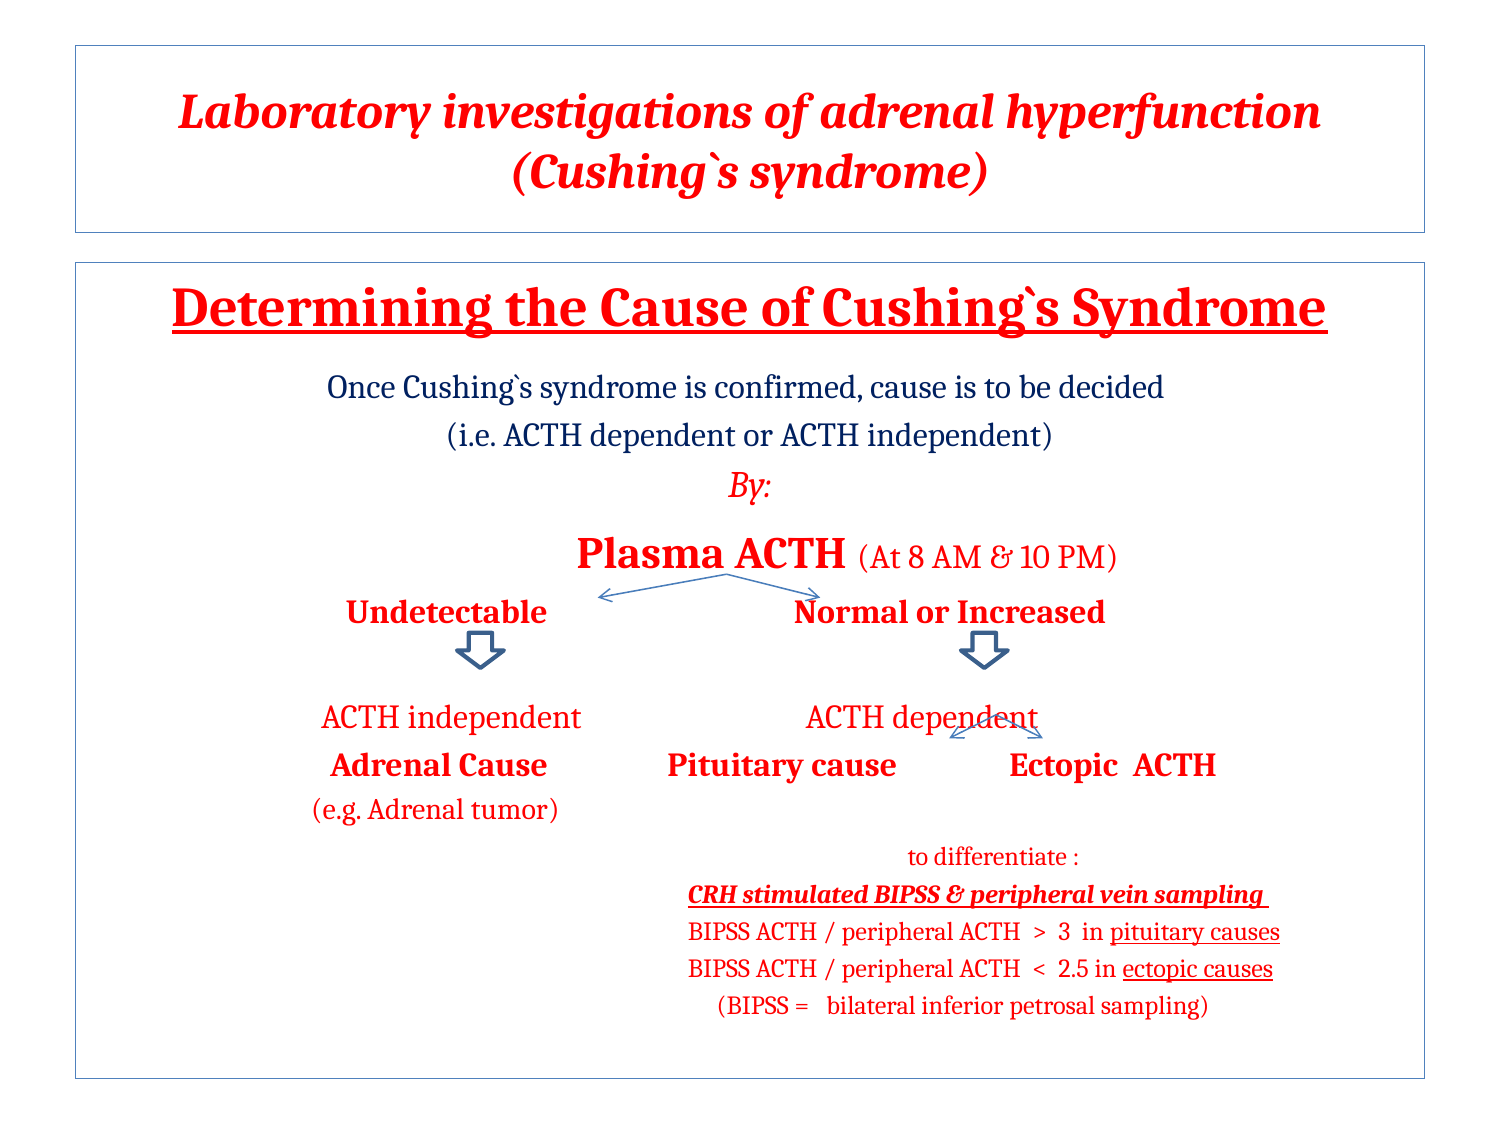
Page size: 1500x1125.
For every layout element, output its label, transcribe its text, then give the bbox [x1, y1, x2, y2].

text_box [958, 630, 1010, 670]
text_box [597, 573, 727, 598]
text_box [997, 714, 1044, 739]
title Laboratory investigations of adrenal hyperfunction (Cushing`s syndrome) [75, 45, 1425, 233]
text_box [727, 573, 821, 598]
text_box [454, 630, 506, 670]
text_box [948, 714, 997, 739]
list Determining the Cause of Cushing`s Syndrome Once Cushing`s syndrome is confirmed, cause is to be decided (i.e. ACTH dependent or ACTH independent) By: Plasma ACTH (At 8 AM & 10 PM) Undetectable Normal or Increased ACTH independent ACTH dependent Adrenal Cause Pituitary cause Ectopic ACTH (e.g. Adrenal tumor) to differentiate : CRH stimulated BIPSS & peripheral vein sampling BIPSS ACTH / peripheral ACTH > 3 in pituitary causes BIPSS ACTH / peripheral ACTH < 2.5 in ectopic causes (BIPSS = bilateral inferior petrosal sampling) [75, 262, 1425, 1079]
